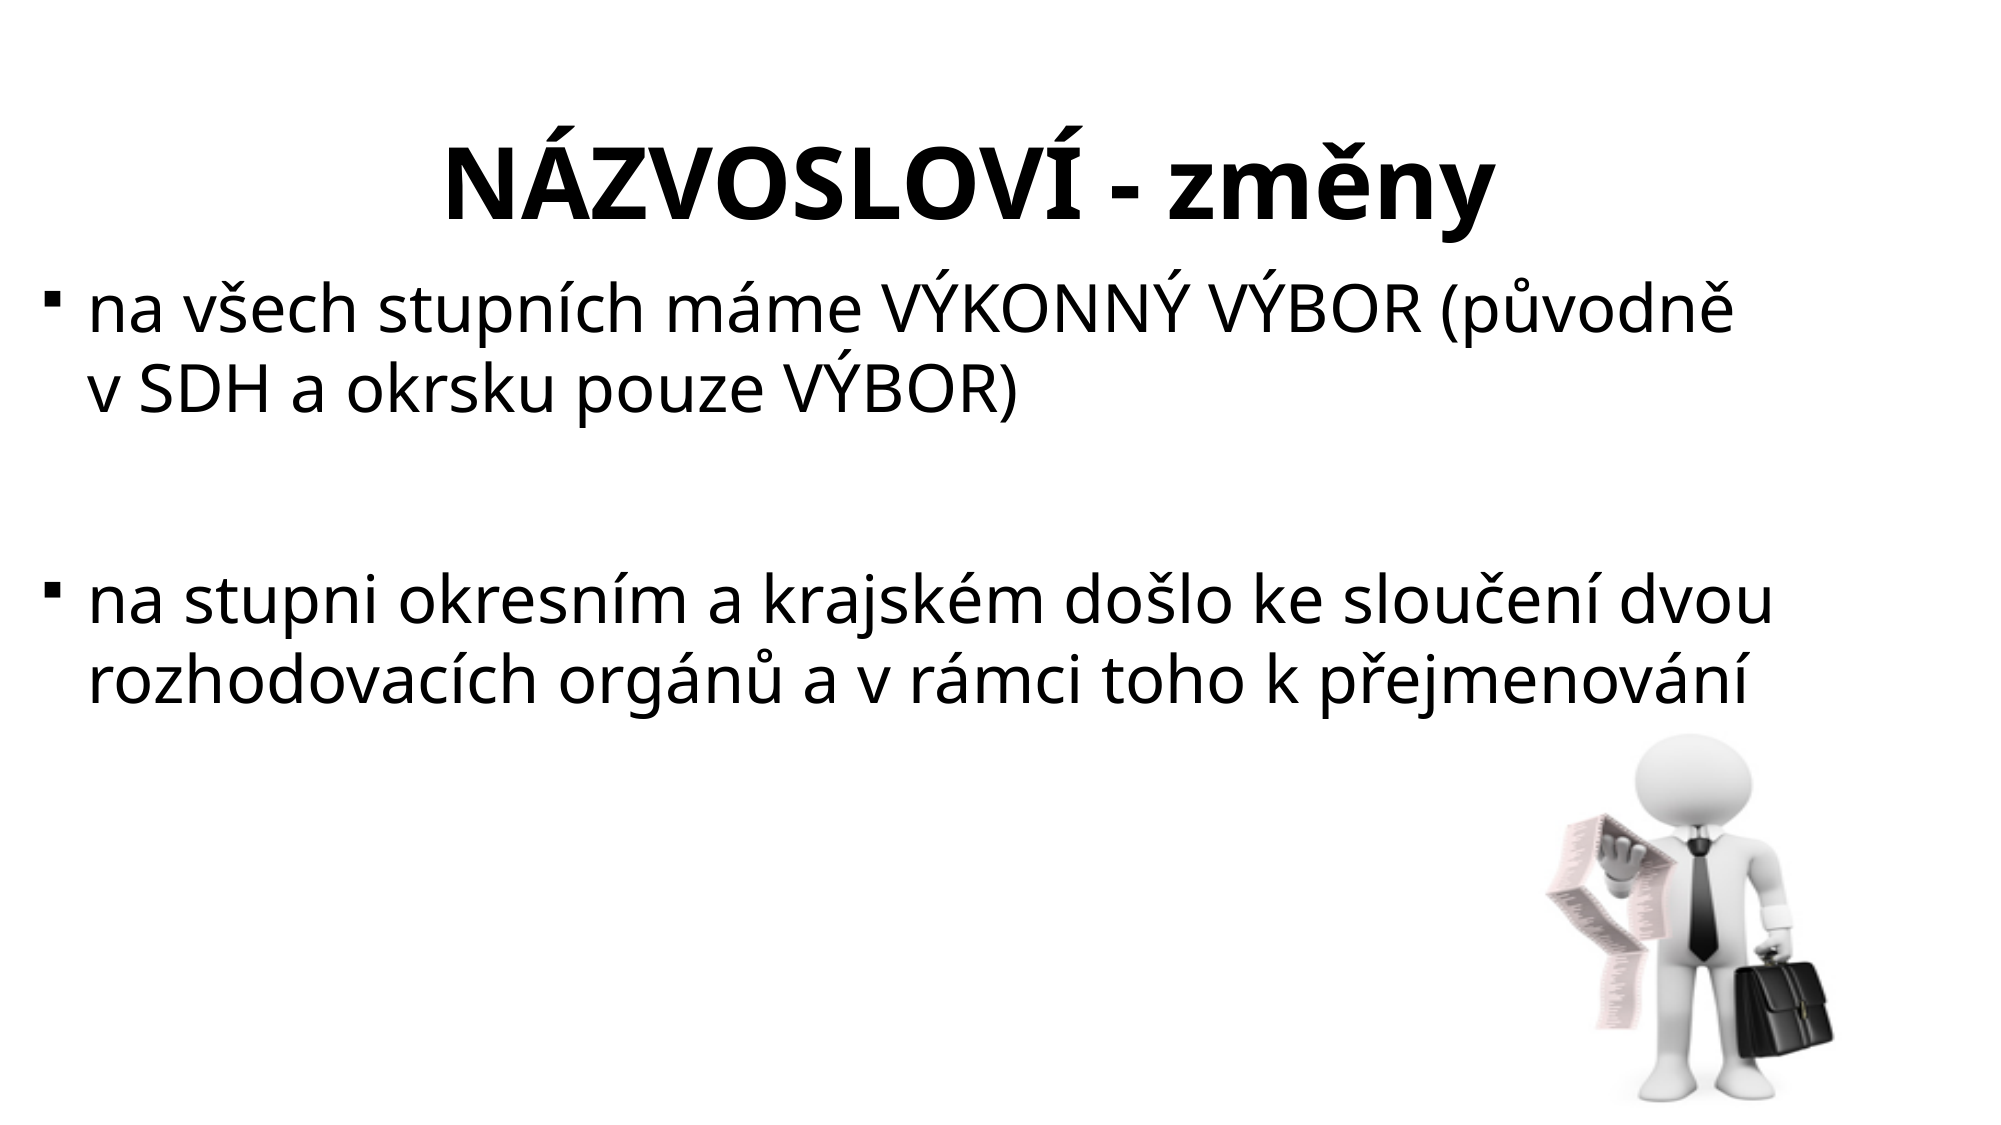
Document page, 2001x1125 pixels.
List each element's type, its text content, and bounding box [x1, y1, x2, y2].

list NÁZVOSLOVÍ - změny na všech stupních máme VÝKONNÝ VÝBOR (původně v SDH a okrsku pouze VÝBOR) na stupni okresním a krajském došlo ke sloučení dvou rozhodovacích orgánů a v rámci toho k přejmenování [25, 0, 1912, 902]
picture [1441, 724, 1962, 1111]
